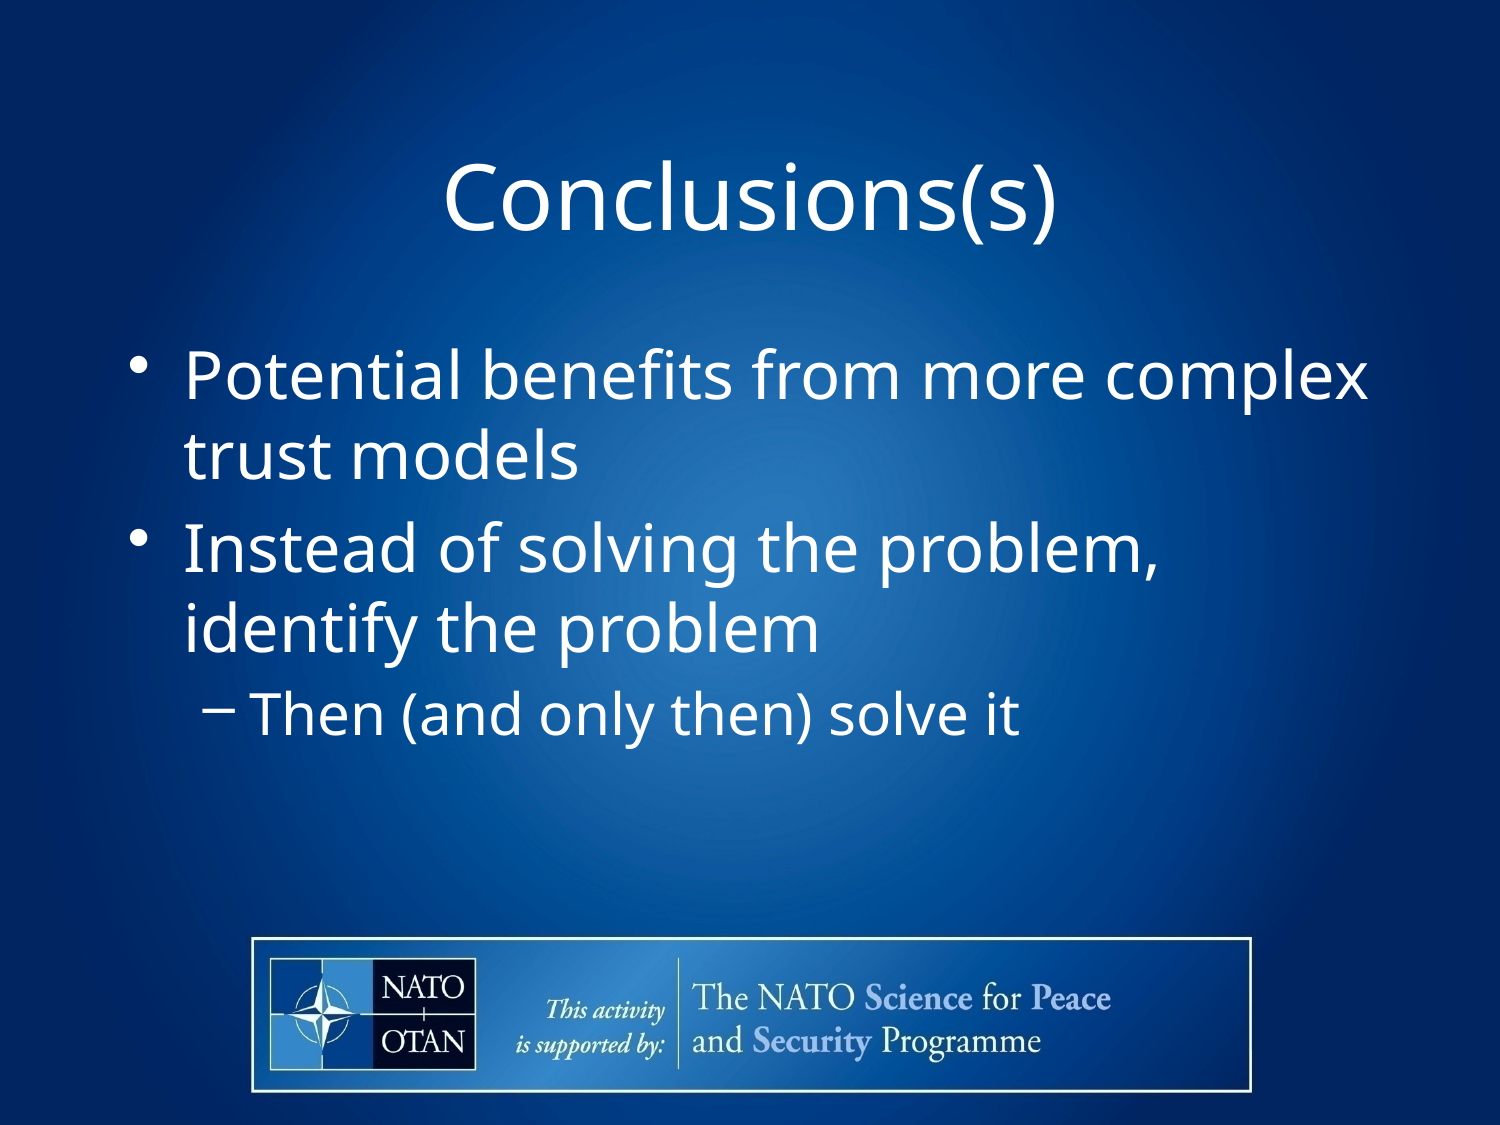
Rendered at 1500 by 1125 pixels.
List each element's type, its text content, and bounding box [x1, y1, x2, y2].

list Potential benefits from more complex trust models Instead of solving the problem, identify the problem Then (and only then) solve it [112, 324, 1388, 913]
title Conclusions(s) [112, 99, 1388, 288]
picture [0, 0, 1500, 1125]
